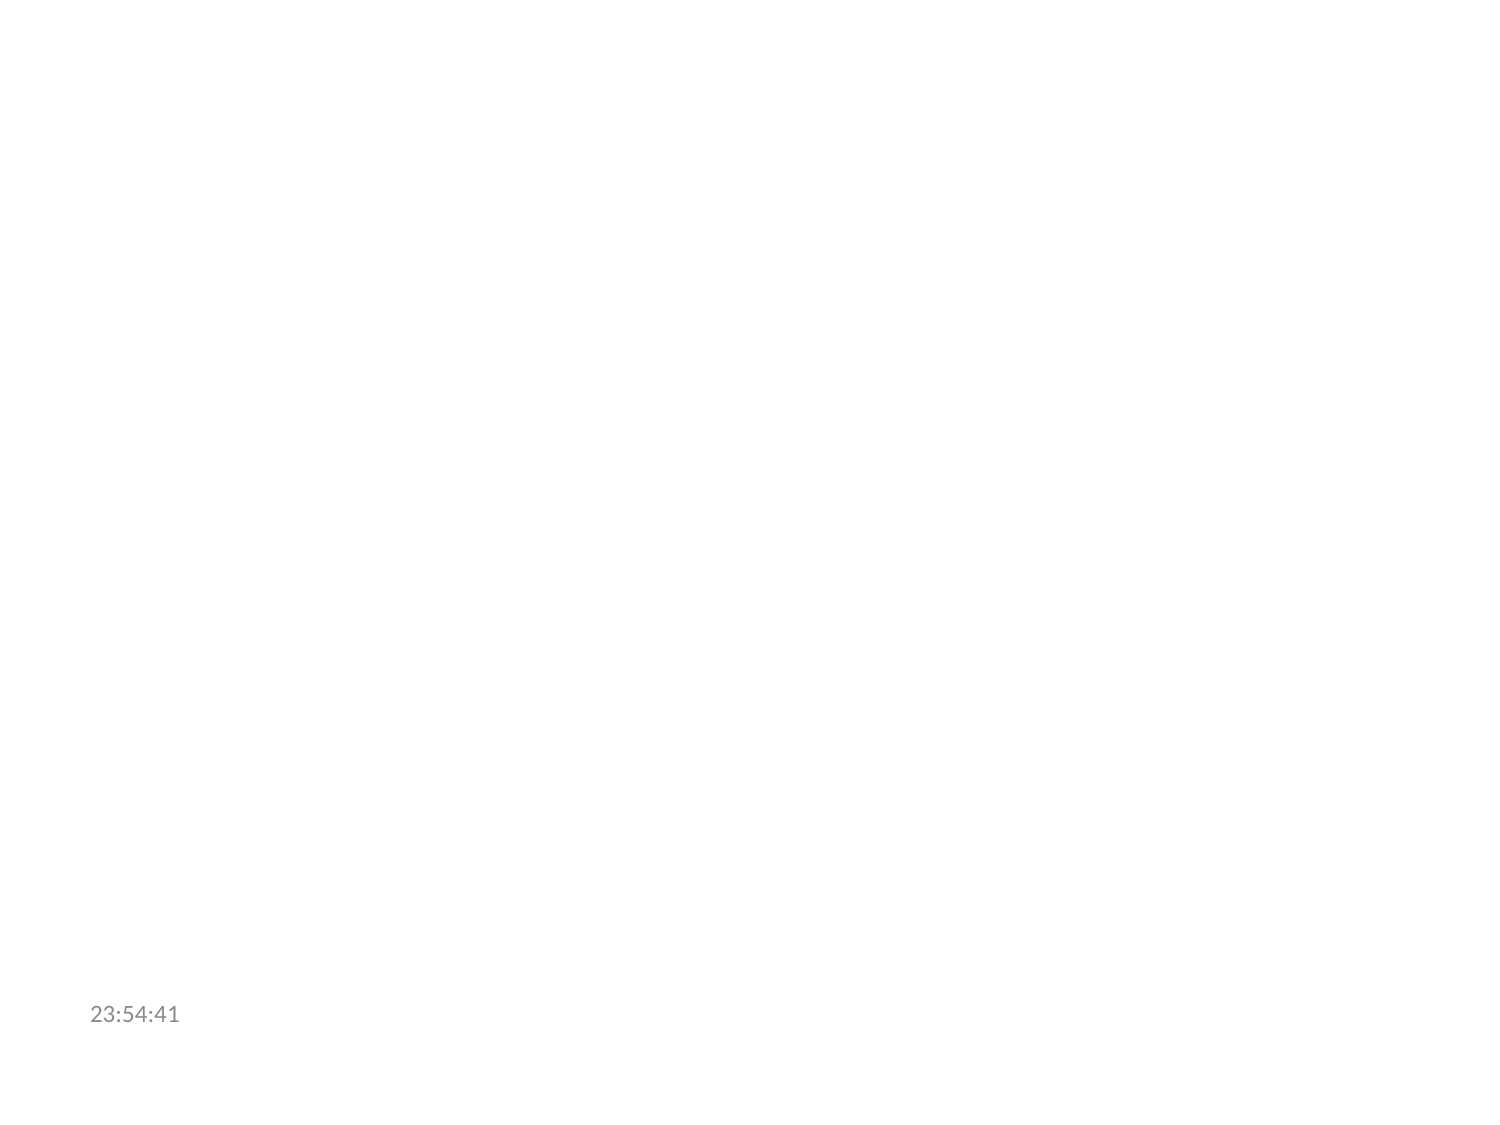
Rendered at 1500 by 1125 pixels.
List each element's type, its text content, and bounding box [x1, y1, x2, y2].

text_box 15:35:09 [75, 982, 425, 1043]
